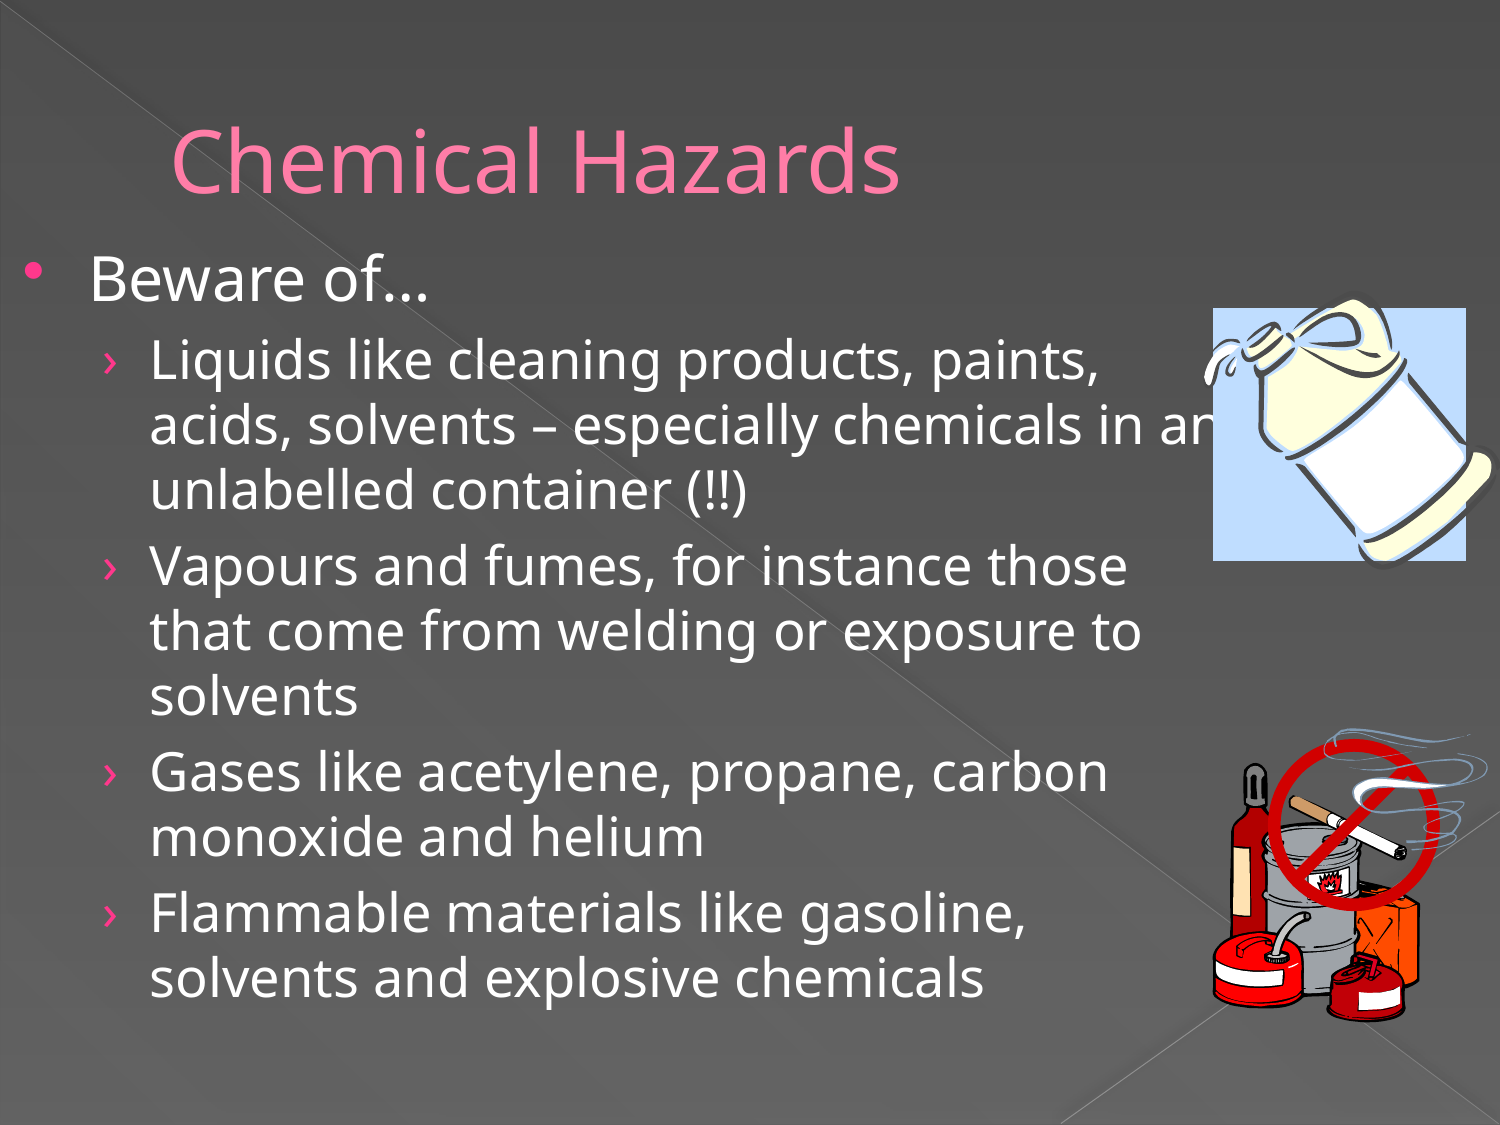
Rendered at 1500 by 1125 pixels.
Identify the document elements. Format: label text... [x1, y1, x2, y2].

title Chemical Hazards [75, 43, 1425, 274]
picture [1203, 290, 1500, 570]
picture [1210, 727, 1498, 1025]
list Beware of… Liquids like cleaning products, paints, acids, solvents – especially chemicals in an unlabelled container (!!) Vapours and fumes, for instance those that come from welding or exposure to solvents Gases like acetylene, propane, carbon monoxide and helium Flammable materials like gasoline, solvents and explosive chemicals [0, 231, 1258, 1106]
